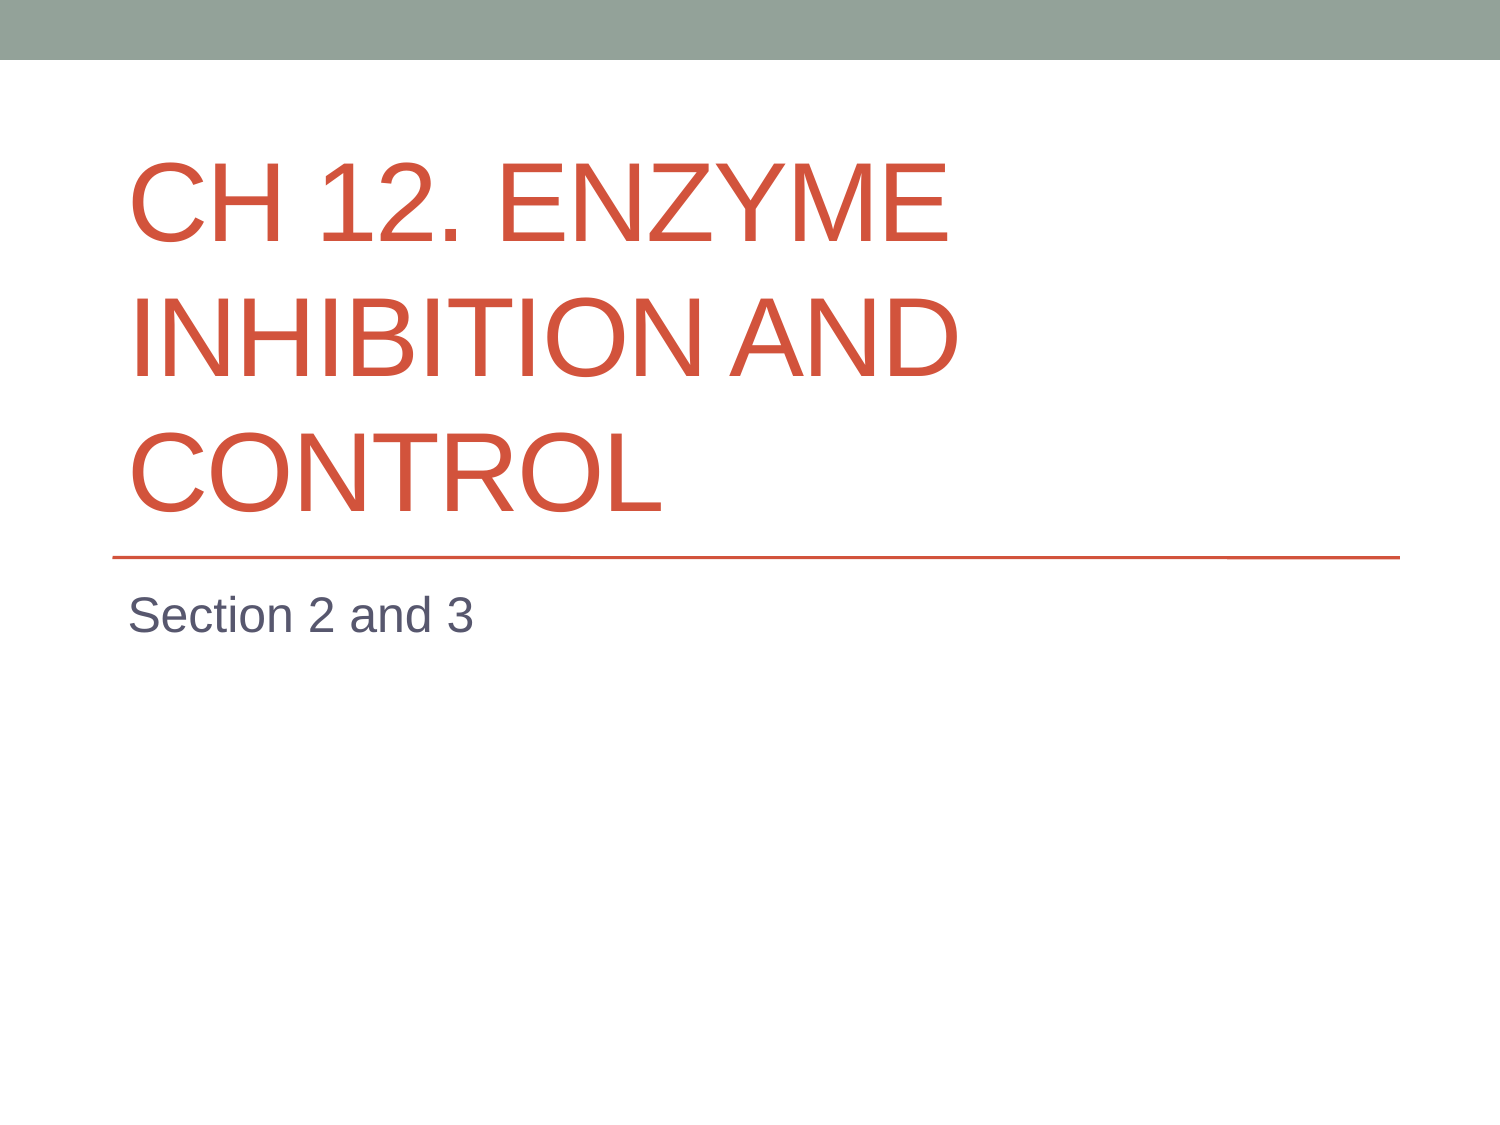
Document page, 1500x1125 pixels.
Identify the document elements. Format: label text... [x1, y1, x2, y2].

subtitle Section 2 and 3 [112, 575, 1163, 863]
title Ch 12. Enzyme inhibition and Control [112, 224, 1400, 542]
